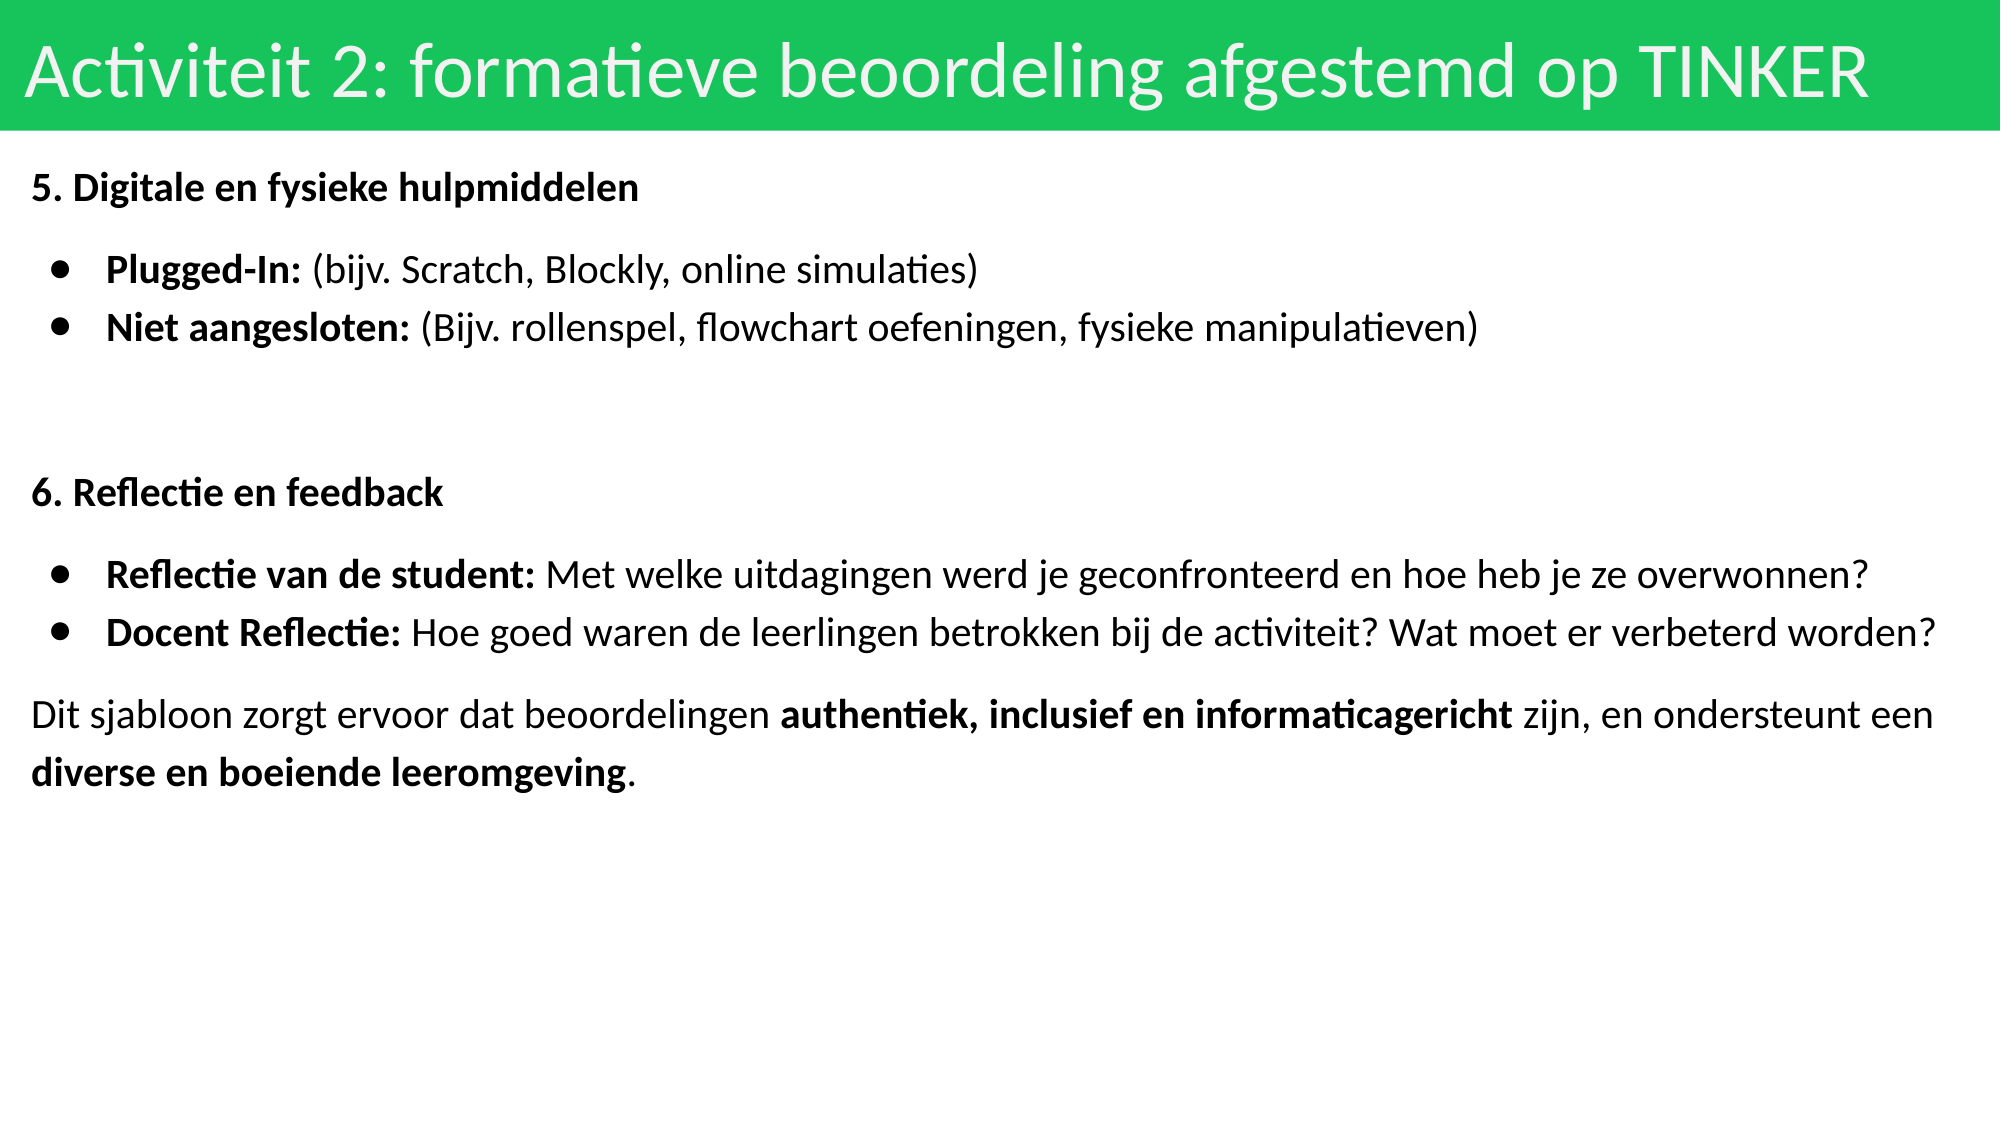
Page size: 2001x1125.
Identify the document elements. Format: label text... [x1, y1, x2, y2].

list 5. Digitale en fysieke hulpmiddelen Plugged-In: (bijv. Scratch, Blockly, online simulaties) Niet aangesloten: (Bijv. rollenspel, flowchart oefeningen, fysieke manipulatieven) 6. Reflectie en feedback Reflectie van de student: Met welke uitdagingen werd je geconfronteerd en hoe heb je ze overwonnen? Docent Reflectie: Hoe goed waren de leerlingen betrokken bij de activiteit? Wat moet er verbeterd worden? Dit sjabloon zorgt ervoor dat beoordelingen authentiek, inclusief en informaticagericht zijn, en ondersteunt een diverse en boeiende leeromgeving. [16, 144, 1976, 1108]
title Activiteit 2: formatieve beoordeling afgestemd op TINKER [16, 13, 1976, 131]
